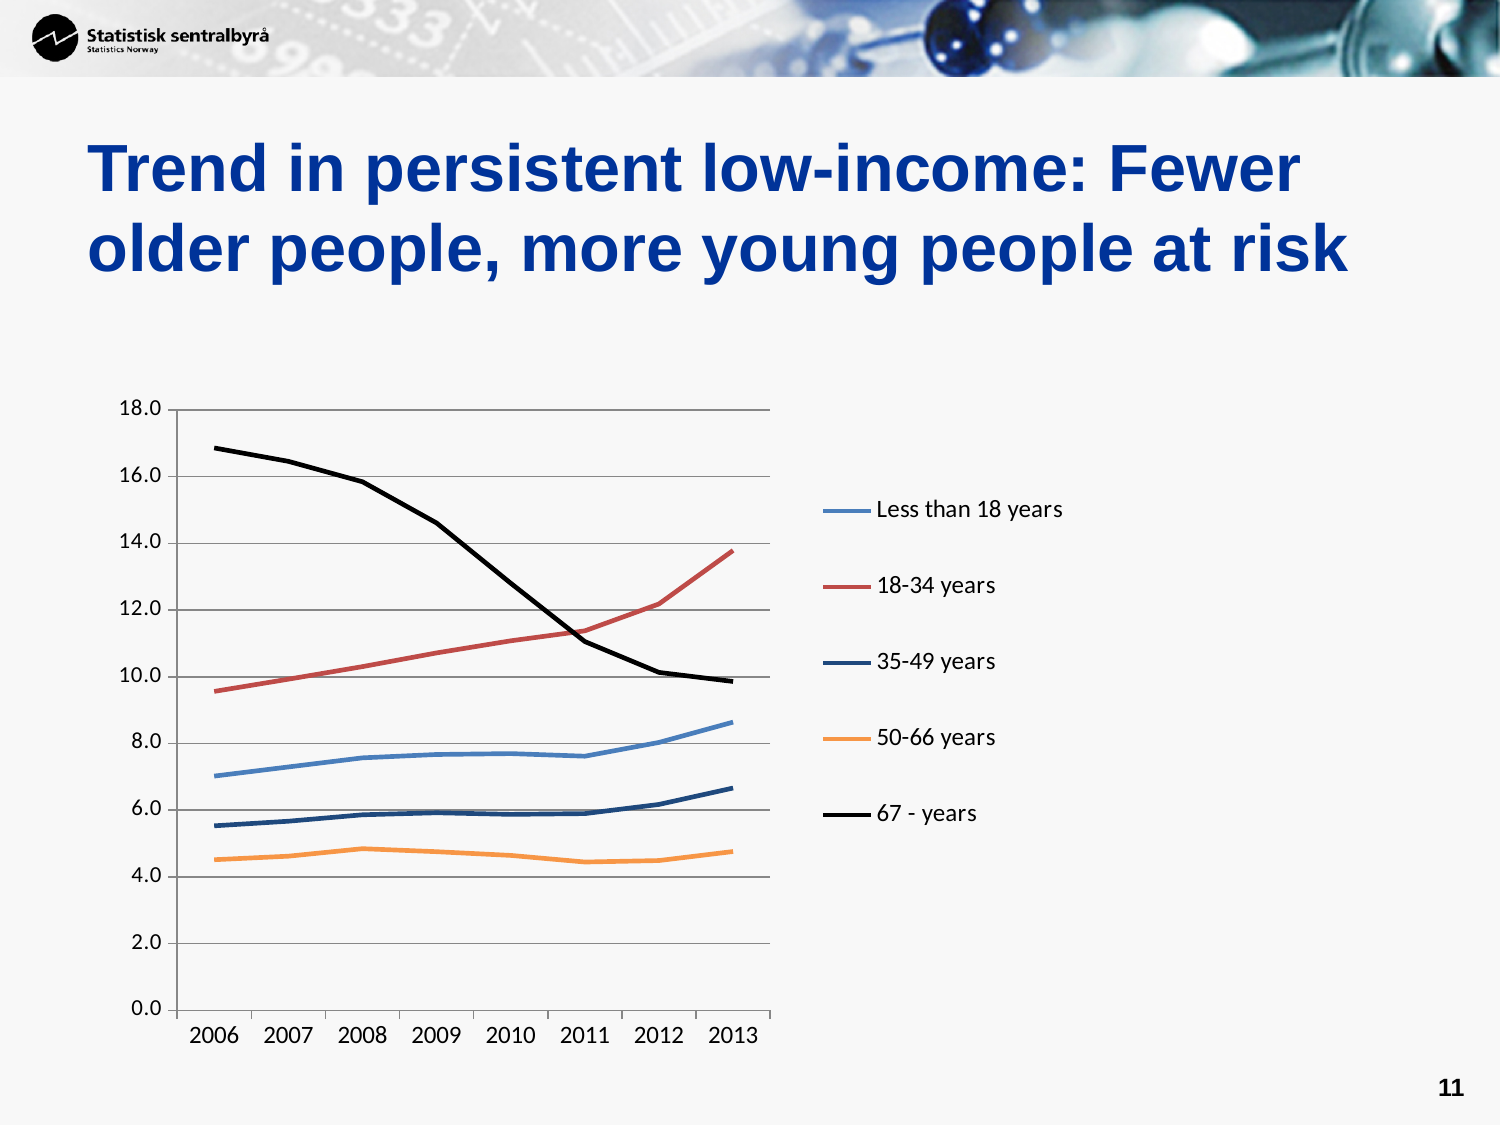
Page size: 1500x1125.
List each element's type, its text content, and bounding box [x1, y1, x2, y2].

picture [0, 0, 1500, 77]
title Trend in persistent low-income: Fewer older people, more young people at risk [87, 125, 1463, 291]
slide_number 11 [1387, 1067, 1465, 1107]
chart [100, 373, 1081, 1069]
